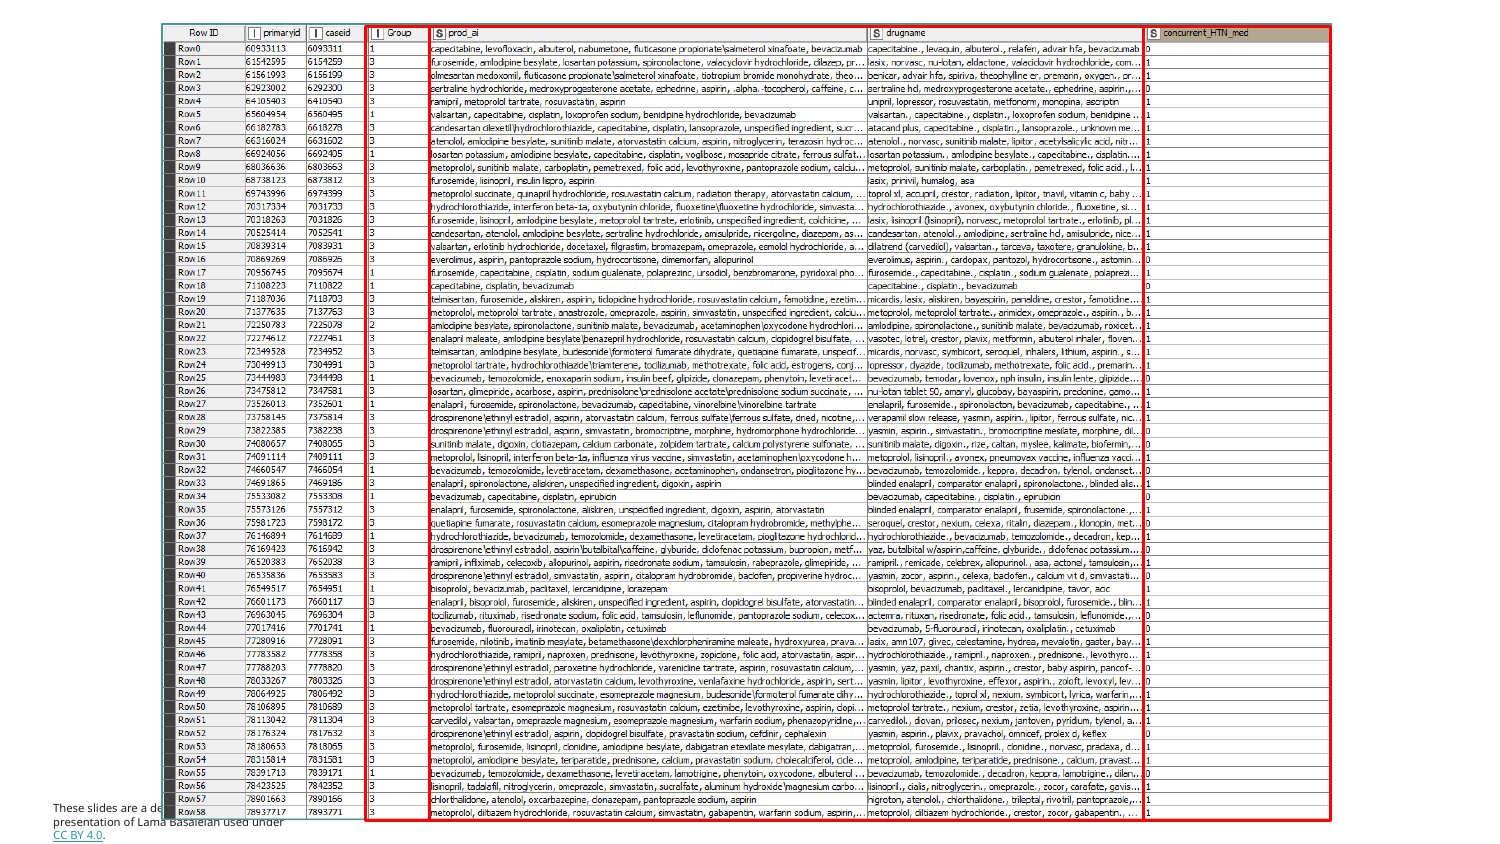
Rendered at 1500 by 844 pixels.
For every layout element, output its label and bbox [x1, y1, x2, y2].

picture [162, 24, 1331, 819]
